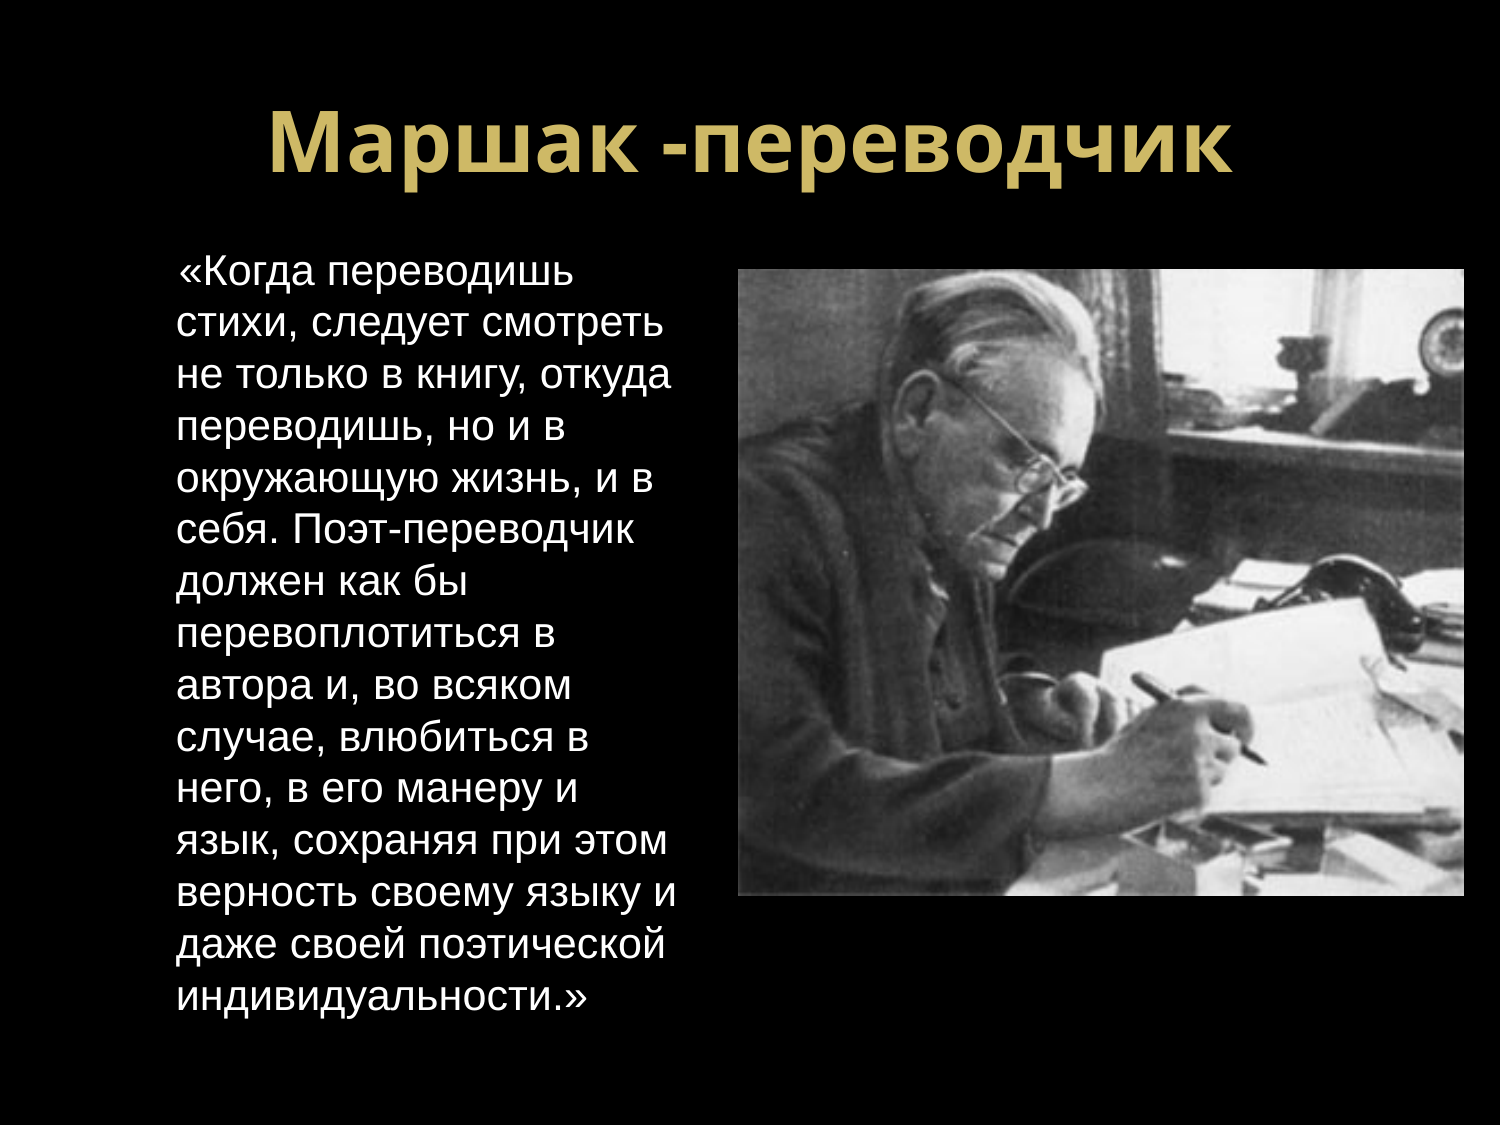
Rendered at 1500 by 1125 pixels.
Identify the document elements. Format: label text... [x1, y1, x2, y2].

title Маршак -переводчик [75, 45, 1425, 233]
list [737, 269, 1464, 897]
list «Когда переводишь стихи, следует смотреть не только в книгу, откуда переводишь, но и в окружающую жизнь, и в себя. Поэт-переводчик должен как бы перевоплотиться в автора и, во всяком случае, влюбиться в него, в его манеру и язык, сохраняя при этом верность своему языку и даже своей поэтической индивидуальности.» [75, 234, 704, 1043]
